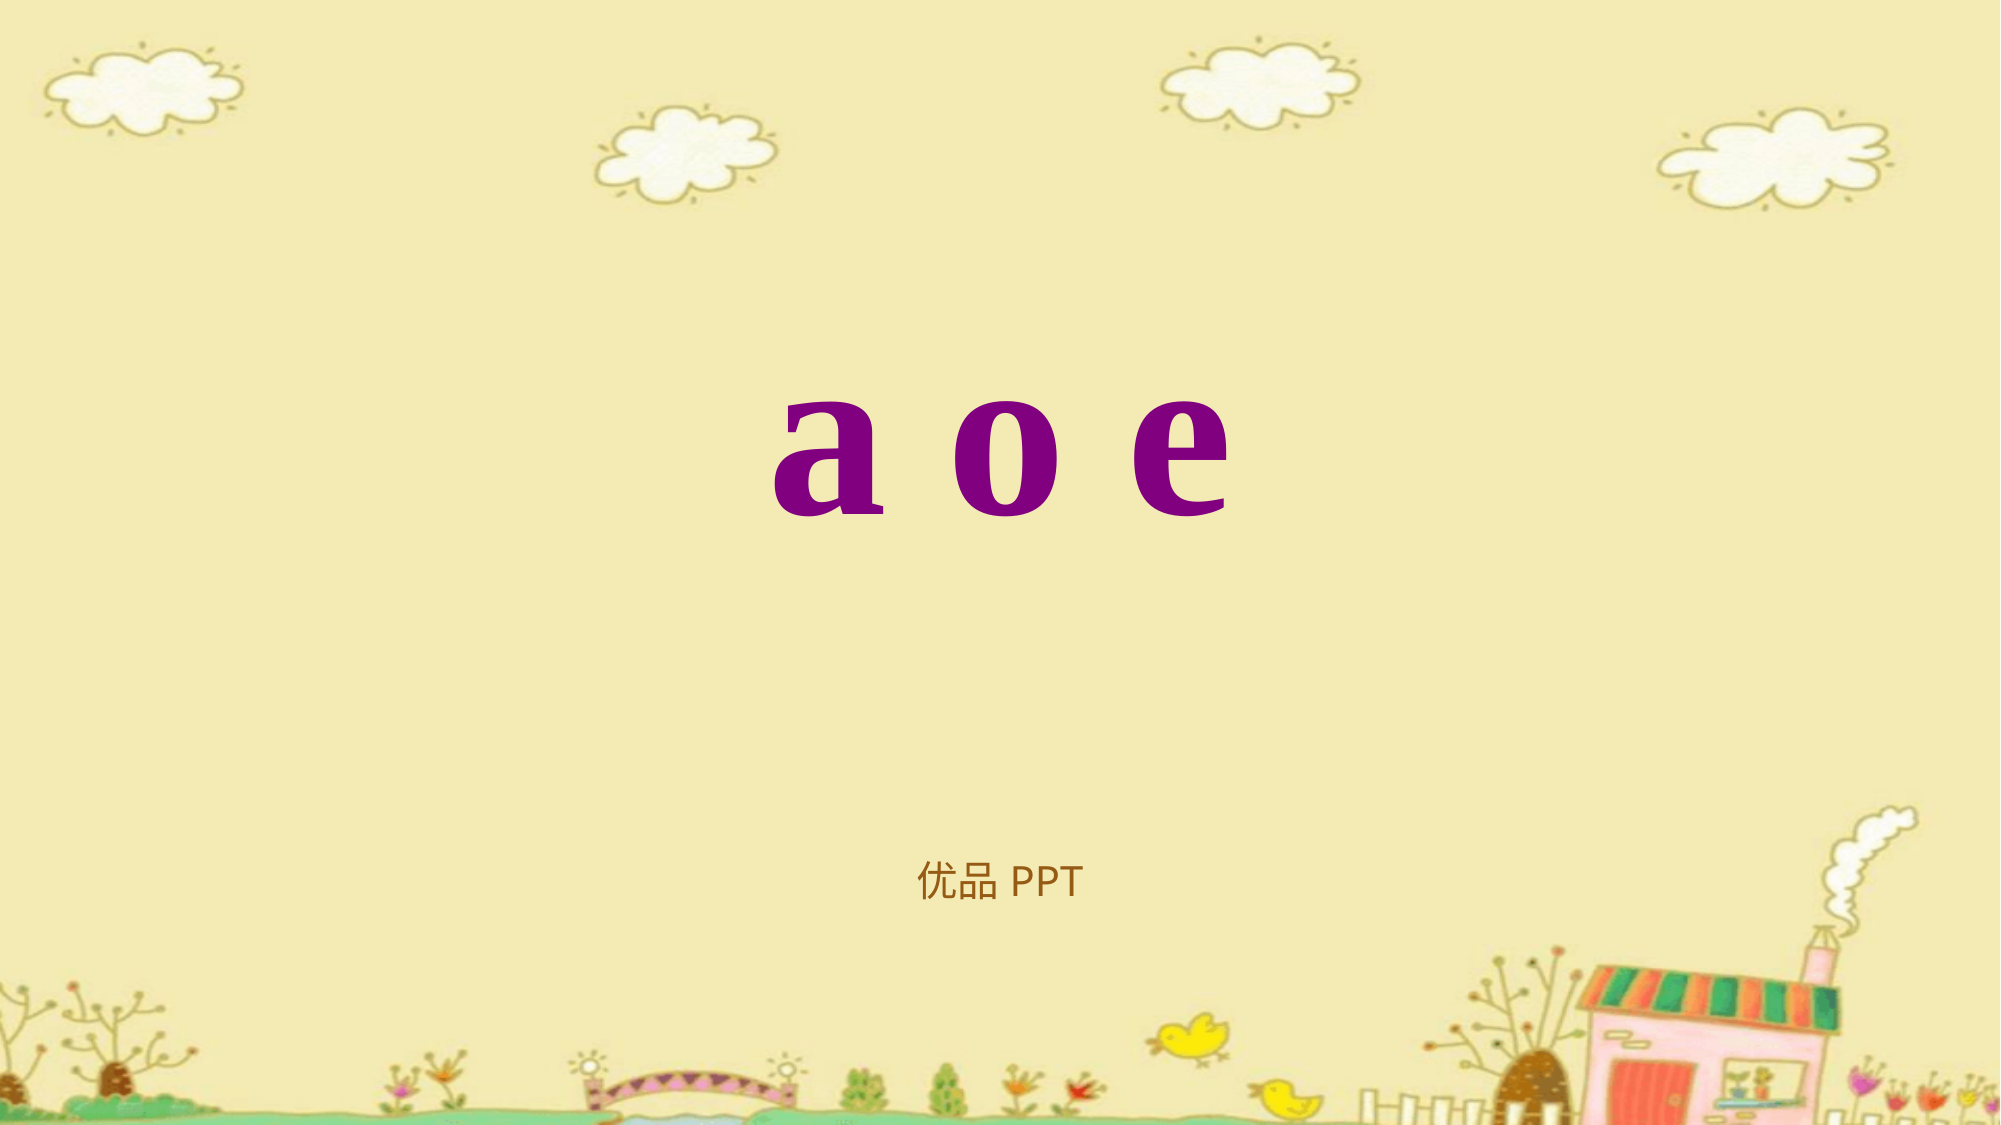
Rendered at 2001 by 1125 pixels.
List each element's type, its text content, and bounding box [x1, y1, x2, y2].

text_box 优品PPT [249, 842, 1750, 913]
text_box a o e [249, 267, 1750, 570]
picture [0, 0, 2001, 1125]
